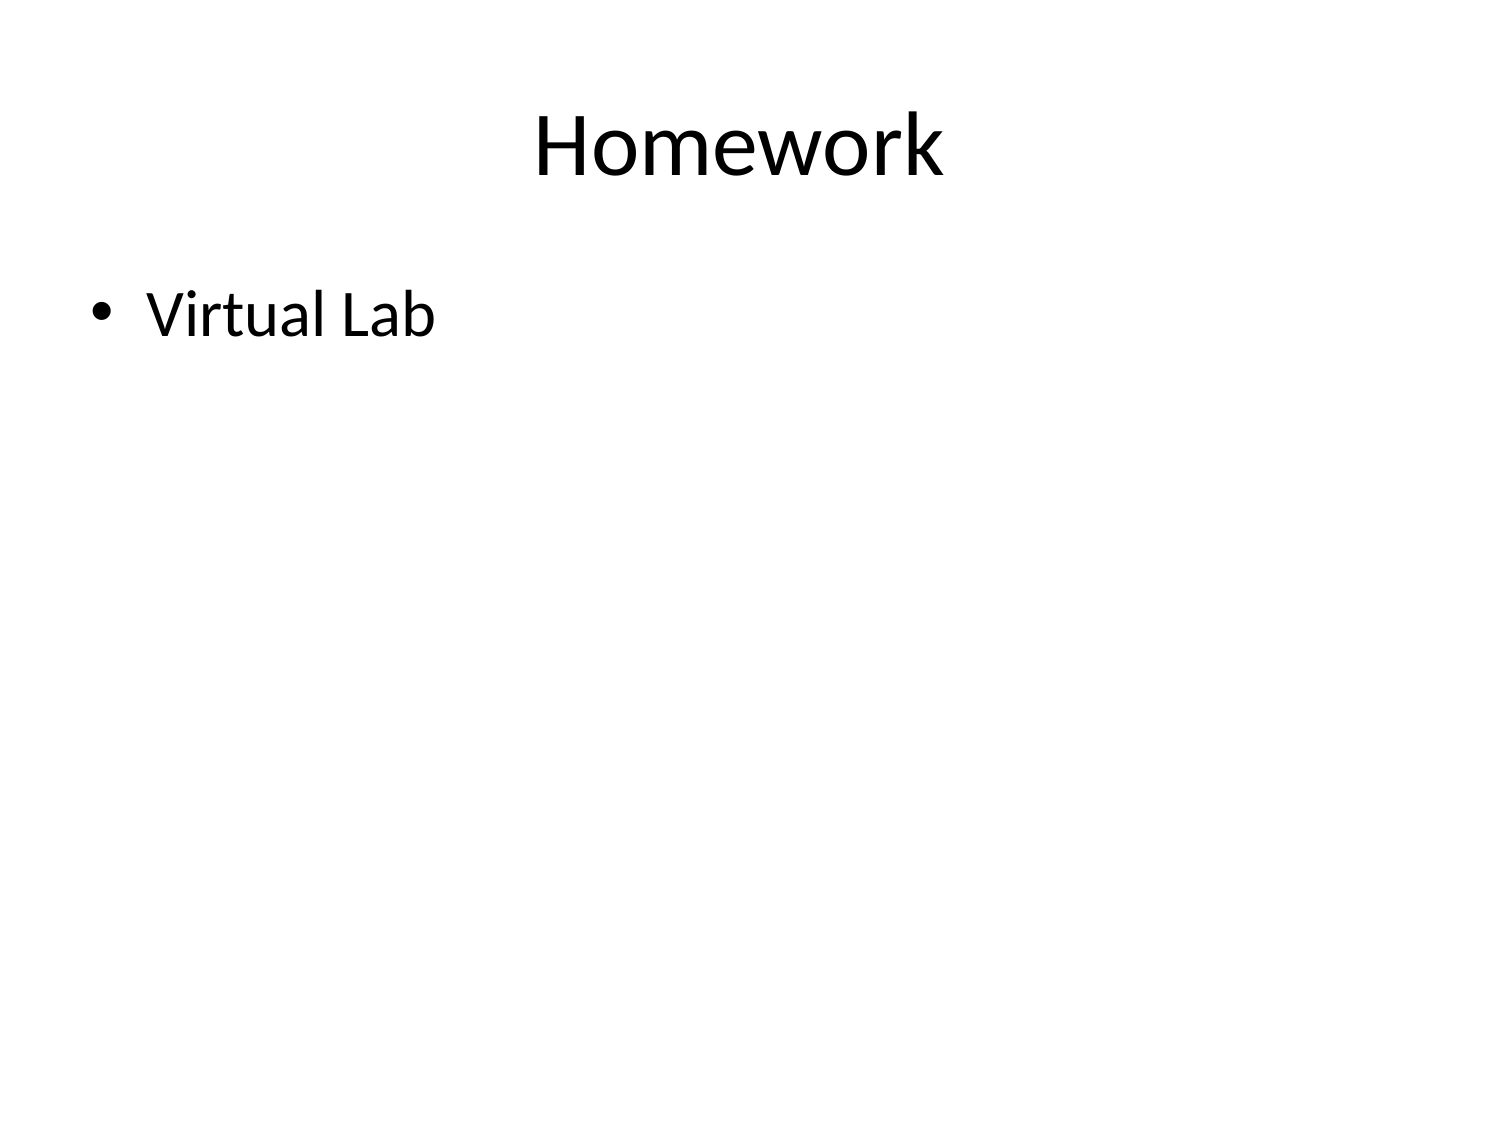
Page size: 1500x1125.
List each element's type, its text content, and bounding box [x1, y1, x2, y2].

list Virtual Lab [75, 262, 1425, 1005]
title Homework [75, 45, 1425, 233]
